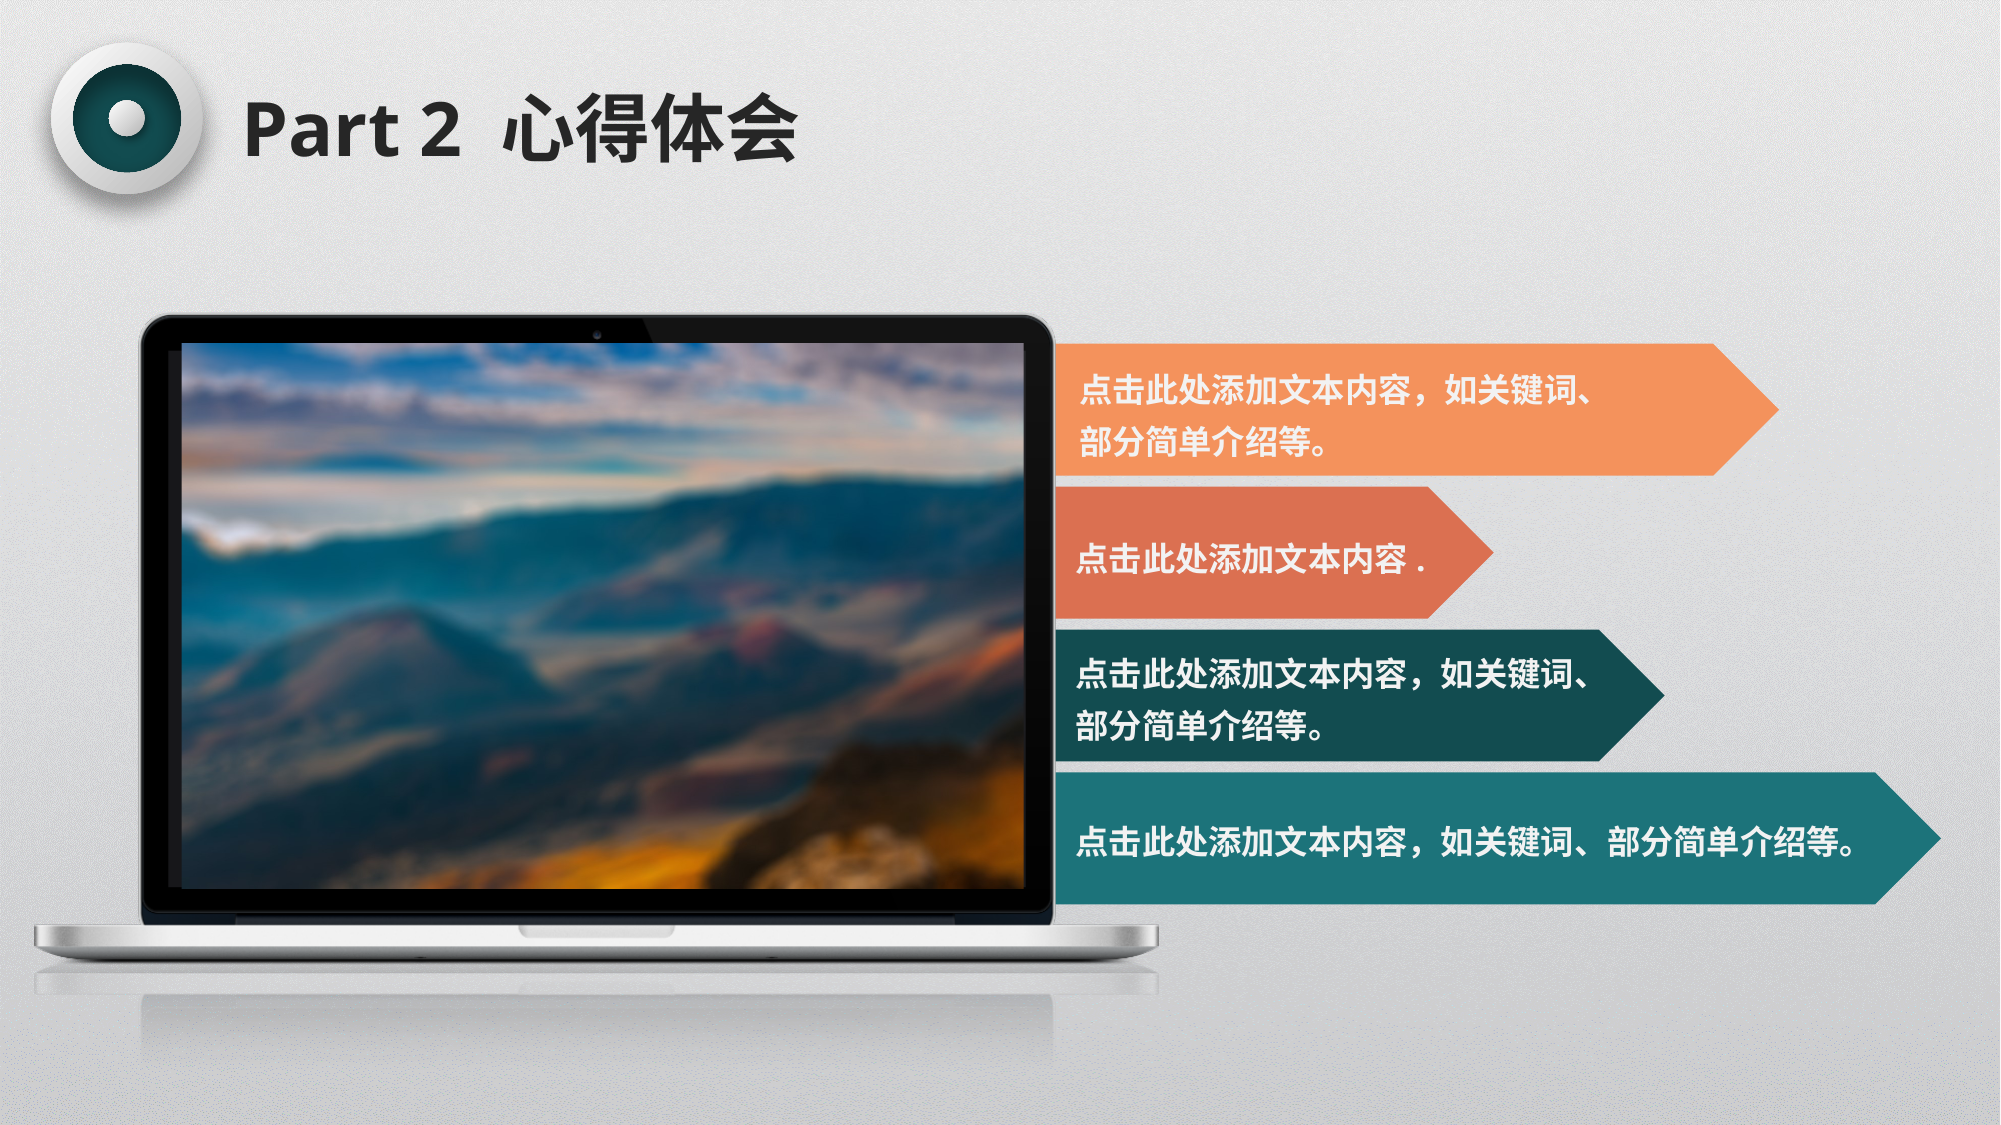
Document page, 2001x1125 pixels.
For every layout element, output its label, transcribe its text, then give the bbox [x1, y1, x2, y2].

text_box [1159, 342, 1781, 477]
text_box 点击此处添加文本内容. [1159, 519, 1432, 586]
text_box [1159, 485, 1496, 620]
text_box 点击此处添加文本内容，如关键词、 部分简单介绍等。 [1159, 350, 1627, 469]
text_box 点击此处添加文本内容，如关键词、部分简单介绍等。 [1159, 634, 1600, 753]
picture [0, 0, 2001, 1125]
text_box [1159, 628, 1667, 763]
text_box [1159, 771, 1943, 906]
text_box 点击此处添加文本内容，如关键词、部分简单介绍等。 [1159, 802, 1875, 869]
text_box Part 2 心得体会 [227, 74, 816, 179]
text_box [51, 42, 203, 194]
